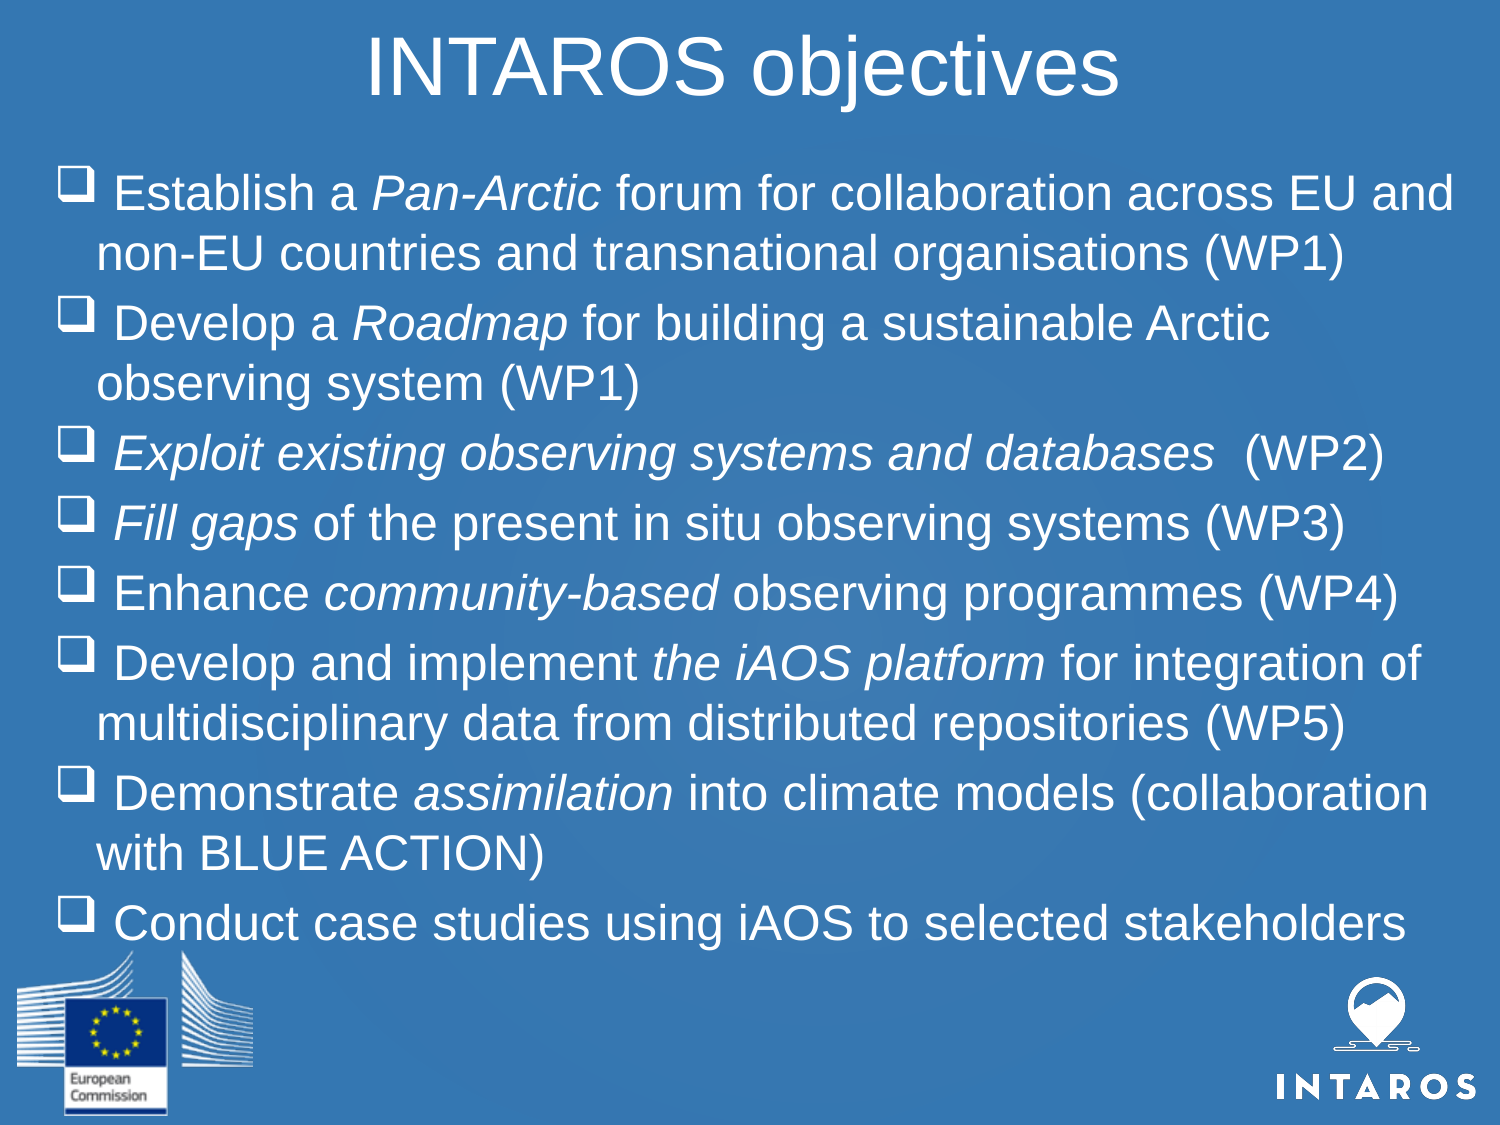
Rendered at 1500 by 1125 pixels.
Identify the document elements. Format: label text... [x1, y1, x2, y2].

title INTAROS objectives [135, 0, 1374, 120]
picture [1277, 1059, 1476, 1100]
picture [17, 950, 253, 1116]
list Establish a Pan-Arctic forum for collaboration across EU and non-EU countries and transnational organisations (WP1) Develop a Roadmap for building a sustainable Arctic observing system (WP1) Exploit existing observing systems and databases (WP2) Fill gaps of the present in situ observing systems (WP3) Enhance community-based observing programmes (WP4) Develop and implement the iAOS platform for integration of multidisciplinary data from distributed repositories (WP5) Demonstrate assimilation into climate models (collaboration with BLUE ACTION) Conduct case studies using iAOS to selected stakeholders [36, 52, 1500, 1059]
